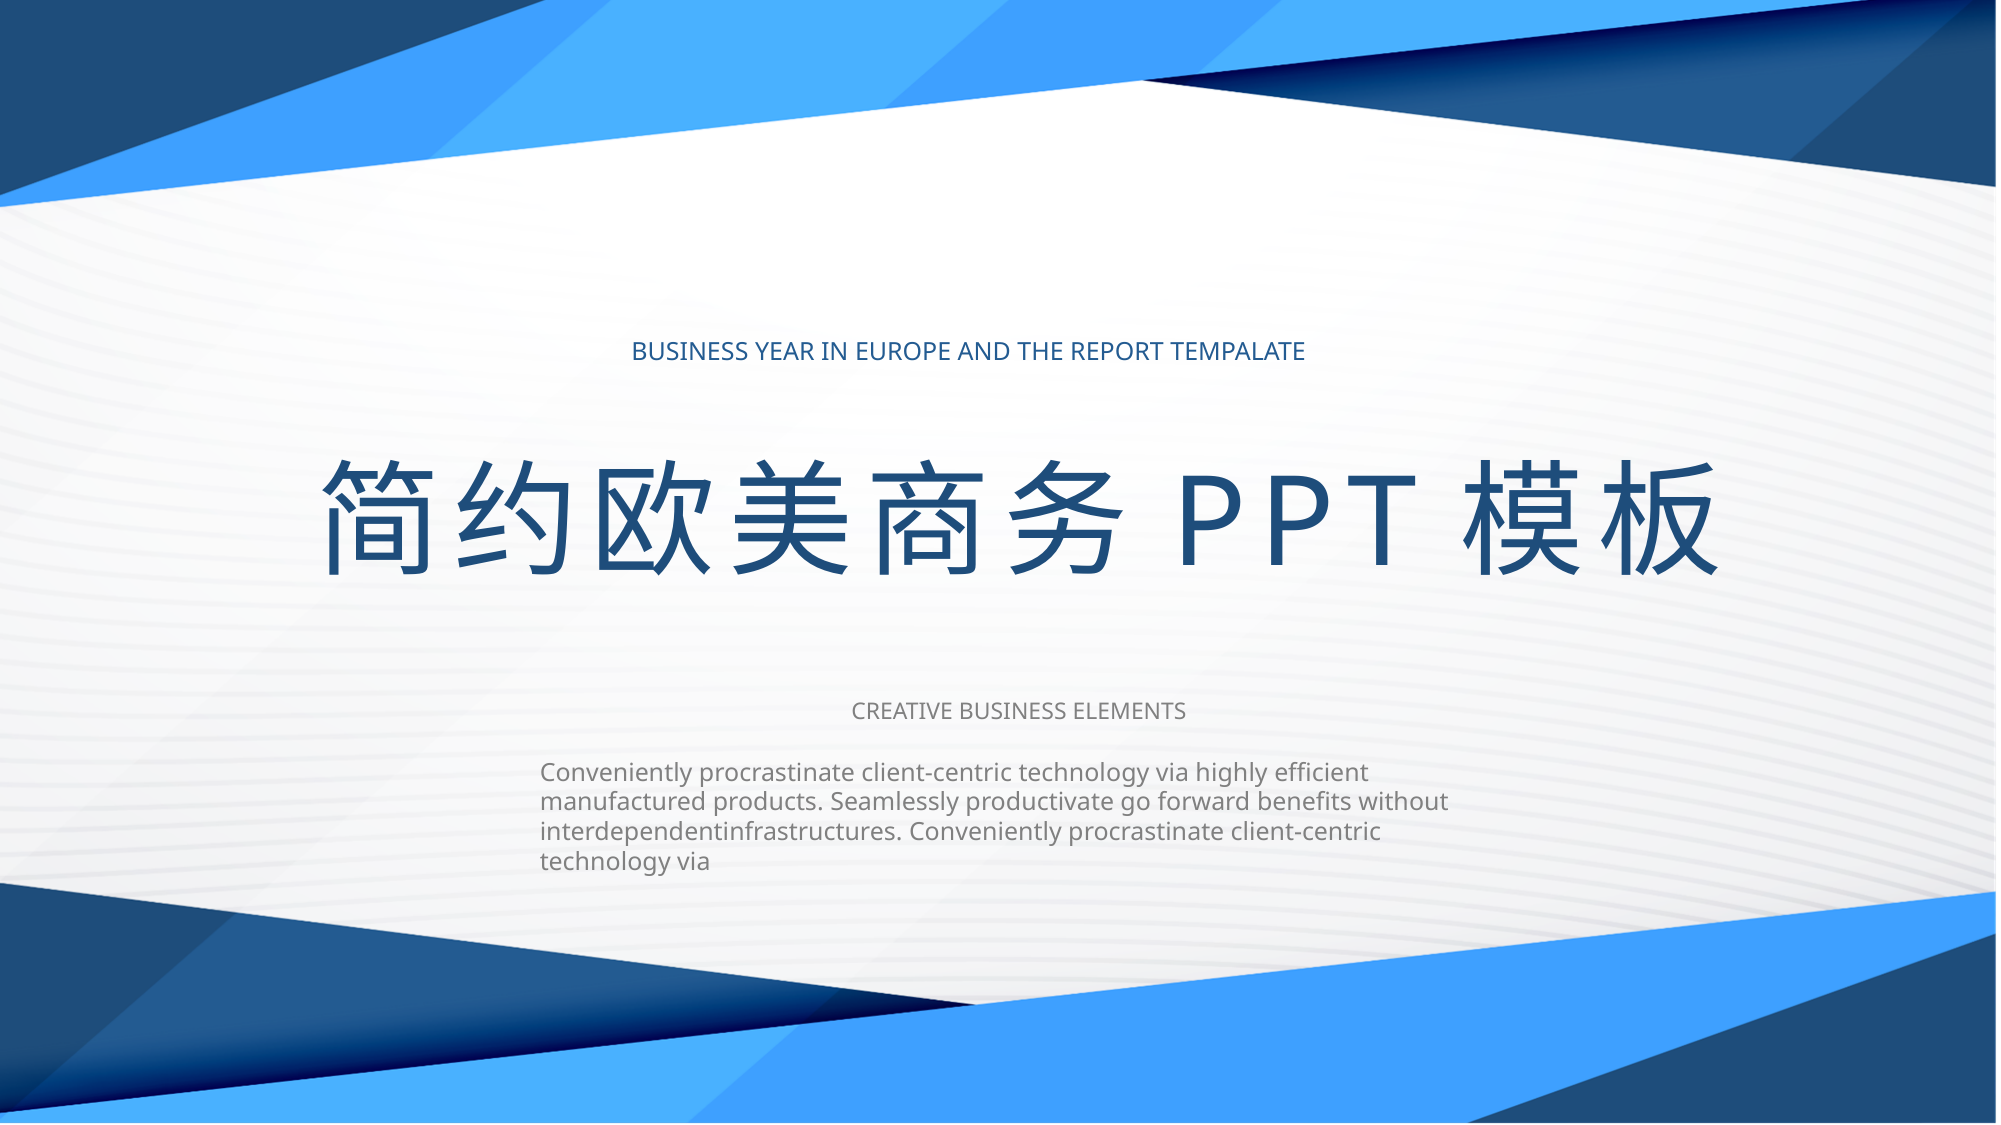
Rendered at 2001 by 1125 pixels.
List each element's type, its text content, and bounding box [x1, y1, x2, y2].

text_box Conveniently procrastinate client-centric technology via highly efficient manufactured products. Seamlessly productivate go forward benefits without interdependentinfrastructures. Conveniently procrastinate client-centric technology via [524, 748, 1514, 884]
text_box CREATIVE BUSINESS ELEMENTS [836, 689, 1202, 732]
picture [0, 0, 2001, 1125]
text_box BUSINESS YEAR IN EUROPE AND THE REPORT TEMPALATE [524, 327, 1415, 373]
text_box 简约欧美商务PPT模板 [263, 433, 1775, 598]
